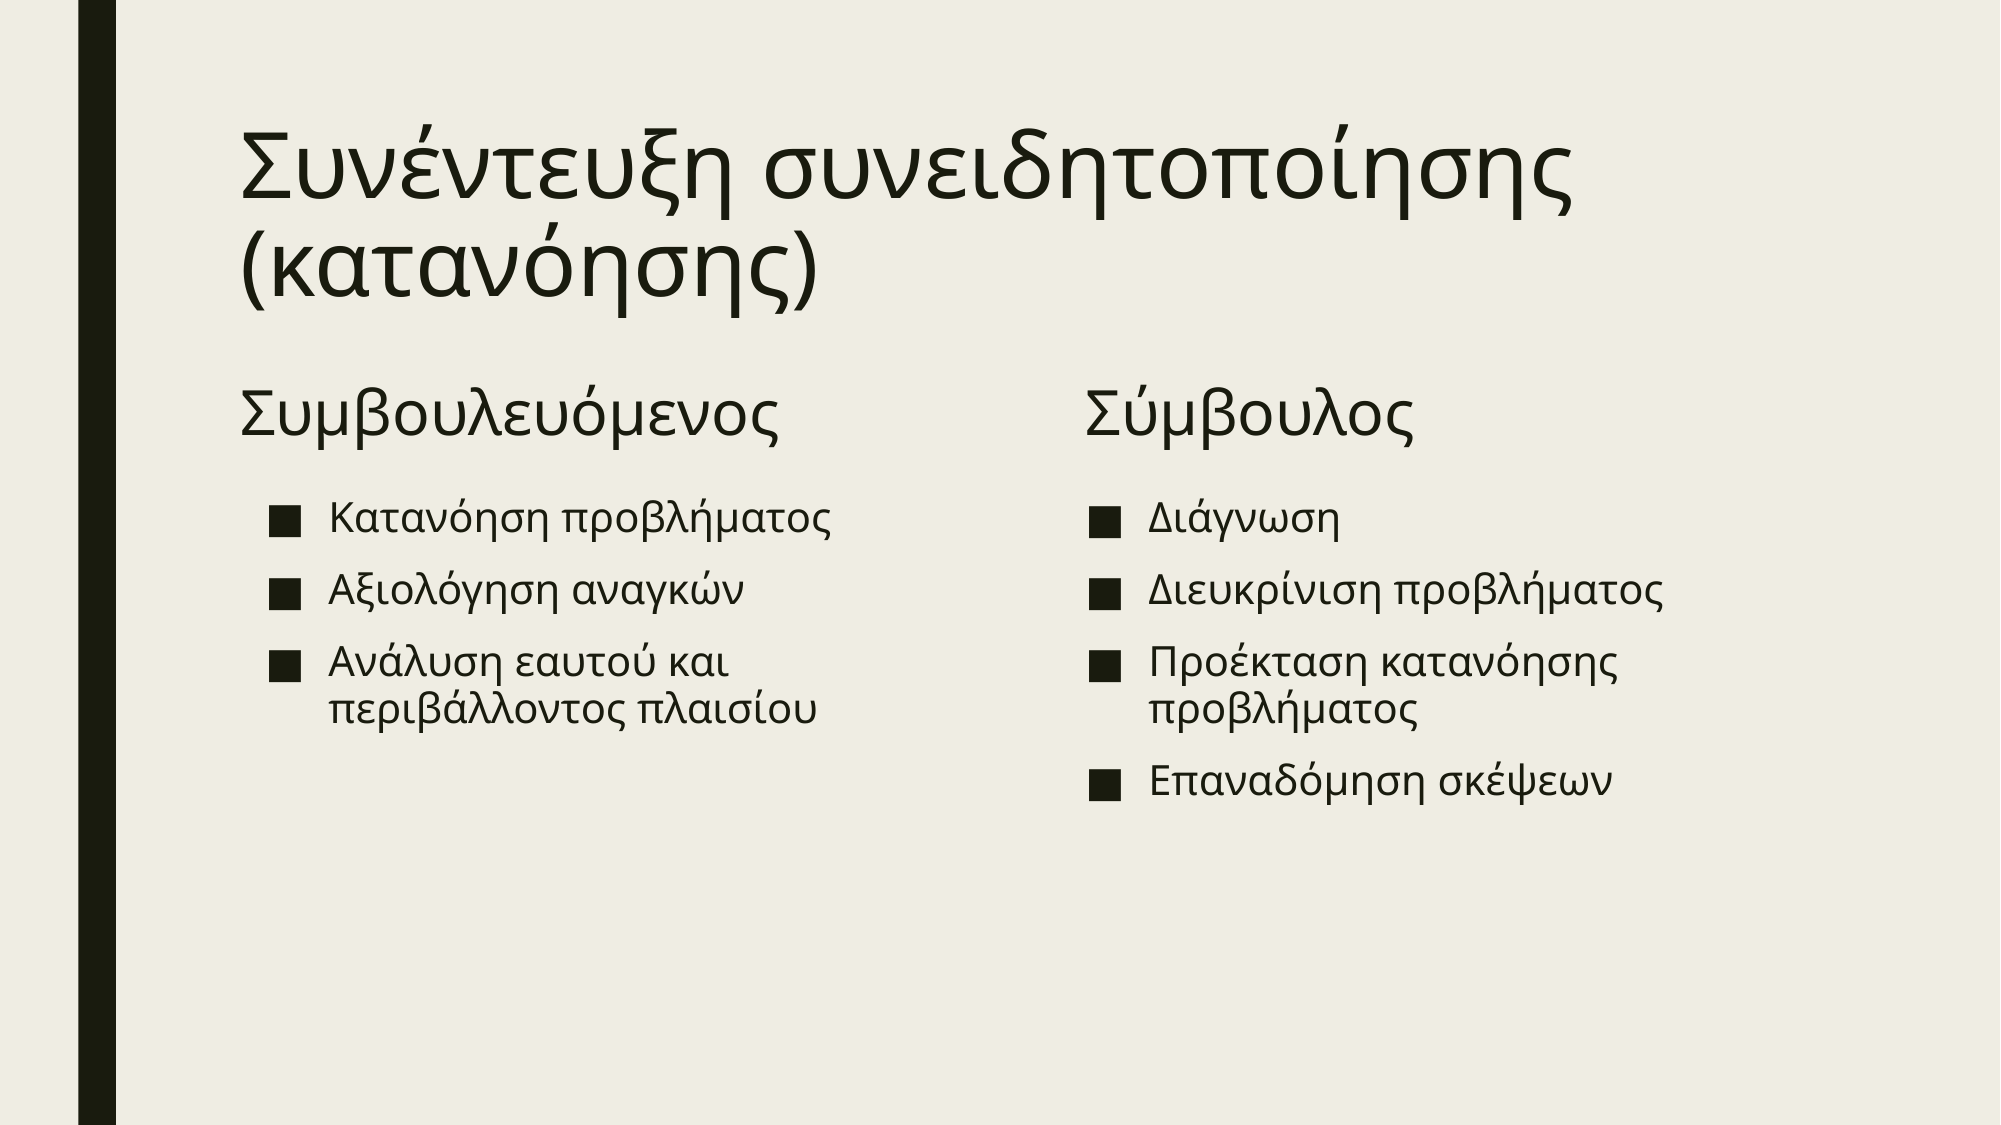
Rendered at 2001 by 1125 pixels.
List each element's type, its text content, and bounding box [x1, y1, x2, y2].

list Σύμβουλος [1070, 320, 1800, 456]
list Συμβουλευόμενος [225, 320, 954, 456]
title Συνέντευξη συνειδητοποίησης (κατανόησης) [225, 112, 1800, 357]
list Διάγνωση Διευκρίνιση προβλήματος Προέκταση κατανόησης προβλήματος Επαναδόμηση σκέψεων [1070, 487, 1800, 908]
list Κατανόηση προβλήματος Αξιολόγηση αναγκών Ανάλυση εαυτού και περιβάλλοντος πλαισίου [250, 487, 980, 908]
